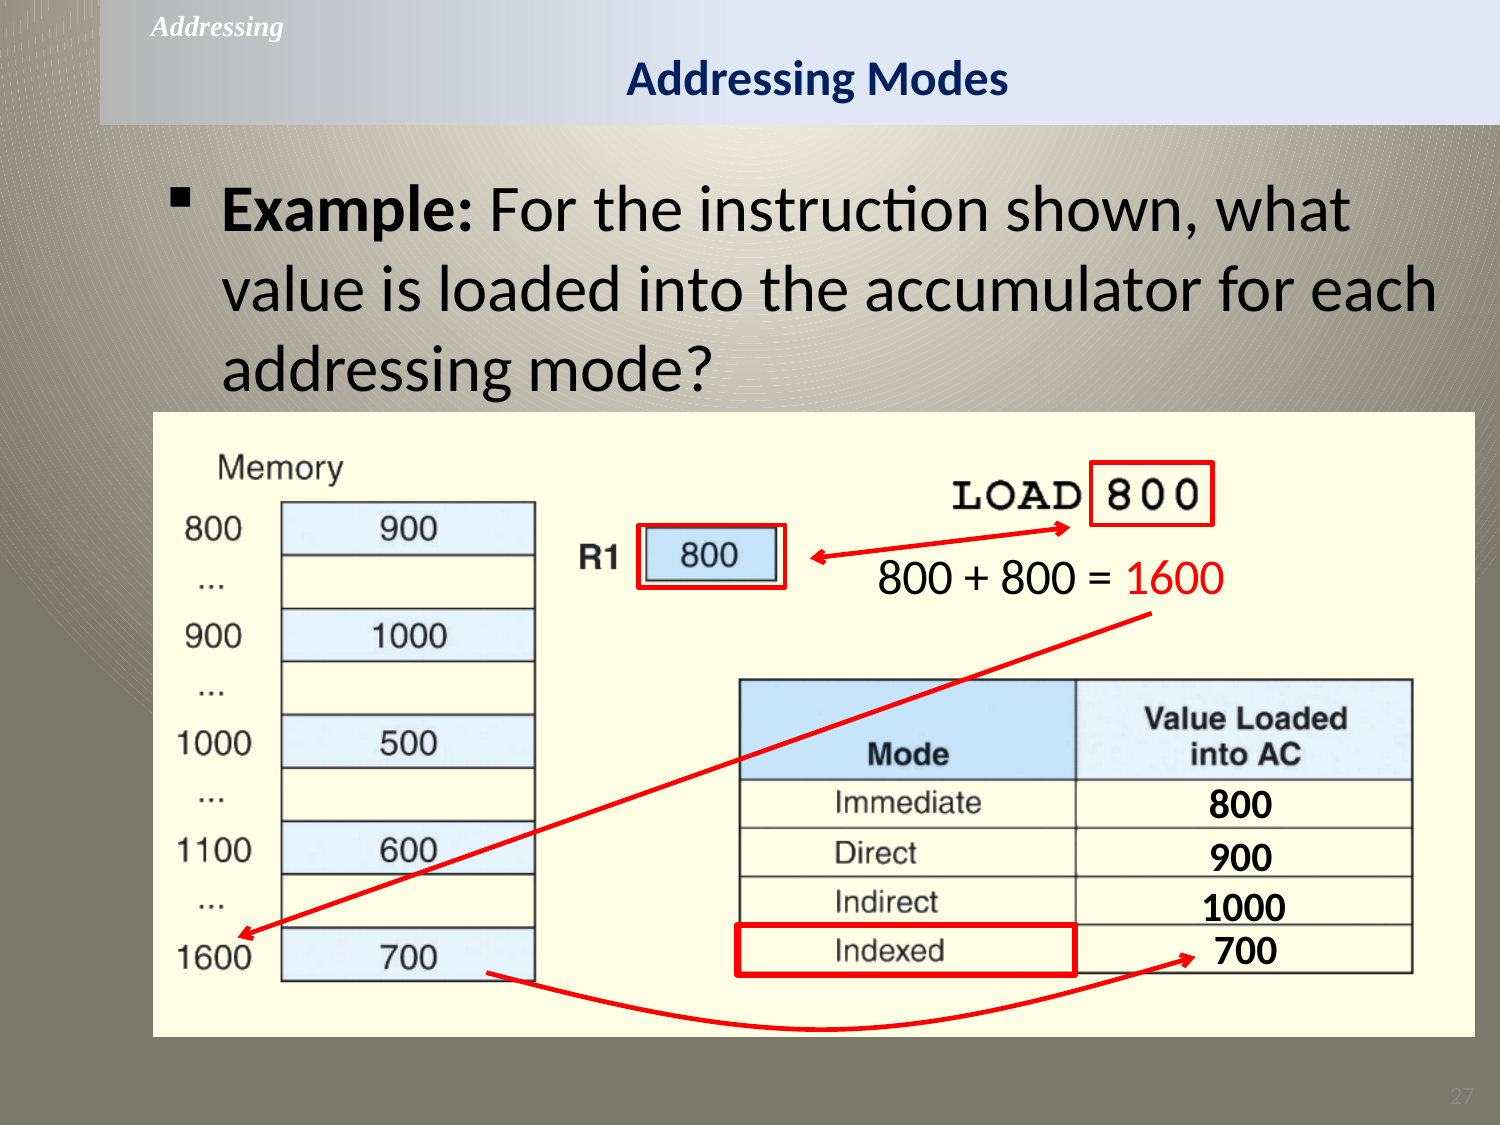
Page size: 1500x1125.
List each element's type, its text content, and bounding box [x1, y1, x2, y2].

list Example: For the instruction shown, what value is loaded into the accumulator for each addressing mode? [150, 157, 1488, 900]
picture [153, 412, 1476, 1037]
title Addressing Modes [135, 37, 1500, 113]
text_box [809, 526, 1071, 559]
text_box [237, 612, 1152, 938]
list Addressing [135, 0, 625, 50]
